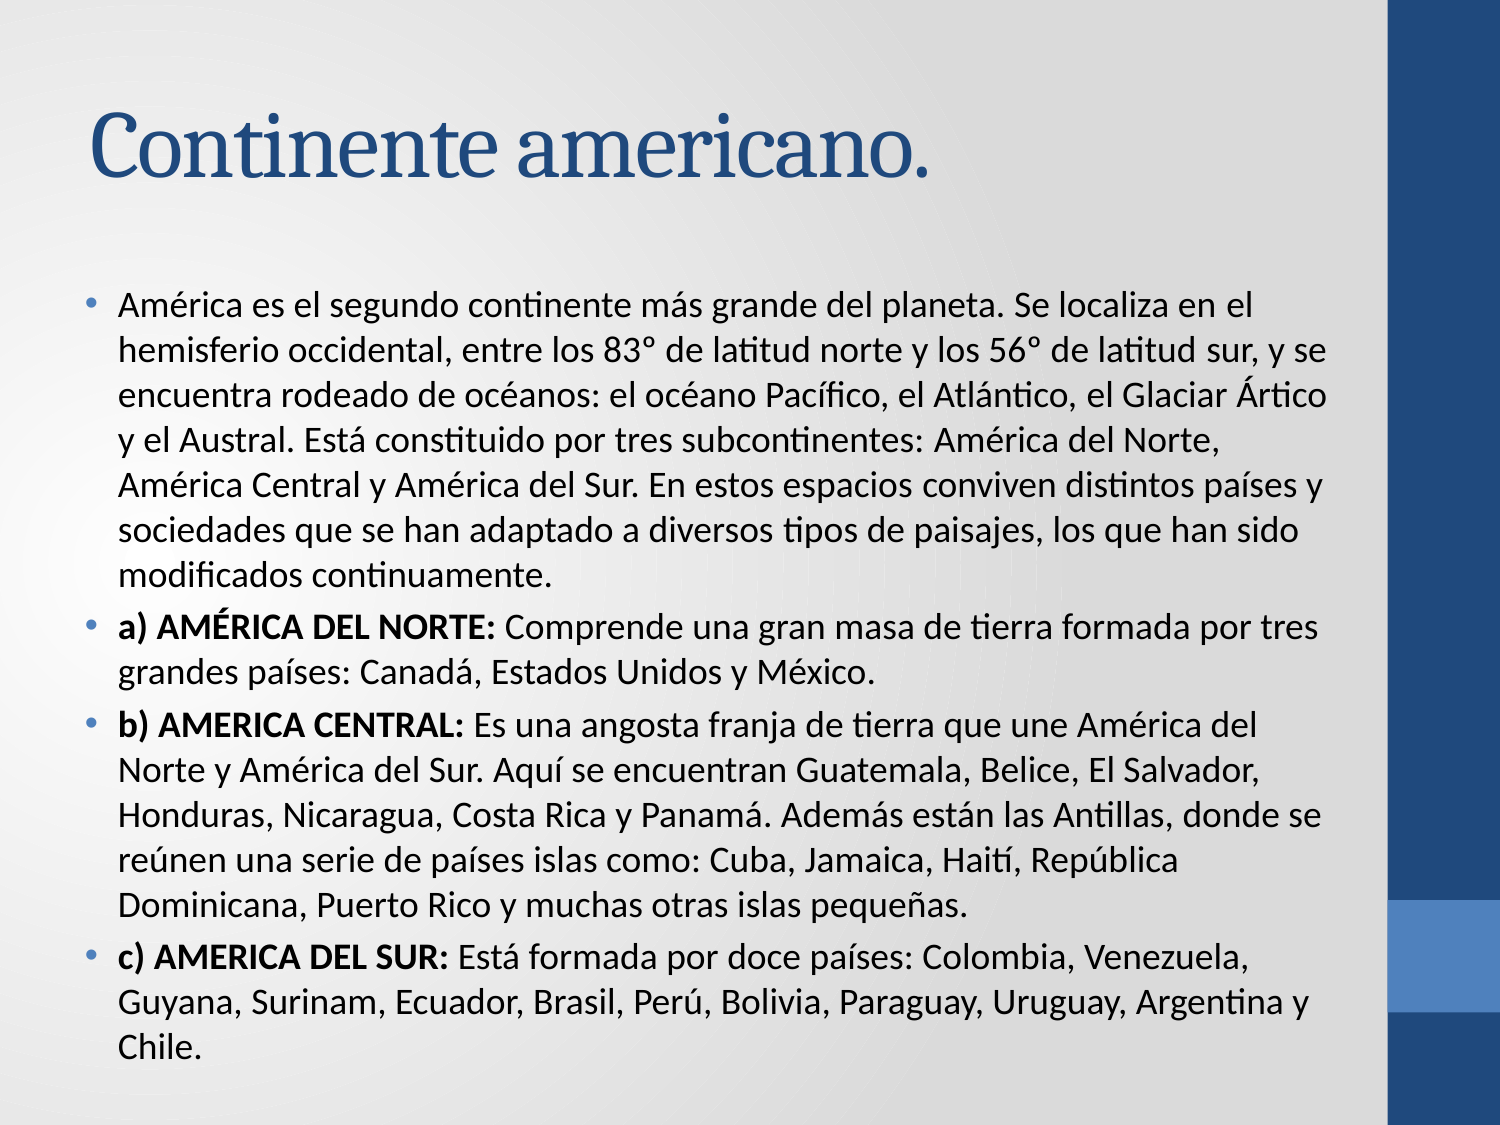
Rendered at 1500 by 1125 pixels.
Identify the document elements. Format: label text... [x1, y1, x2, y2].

title Continente americano. [75, 45, 1325, 219]
list América es el segundo continente más grande del planeta. Se localiza en el hemisferio occidental, entre los 83º de latitud norte y los 56º de latitud sur, y se encuentra rodeado de océanos: el océano Pacífico, el Atlántico, el Glaciar Ártico y el Austral. Está constituido por tres subcontinentes: América del Norte, América Central y América del Sur. En estos espacios conviven distintos países y sociedades que se han adaptado a diversos tipos de paisajes, los que han sido modificados continuamente. a) AMÉRICA DEL NORTE: Comprende una gran masa de tierra formada por tres grandes países: Canadá, Estados Unidos y México. b) AMERICA CENTRAL: Es una angosta franja de tierra que une América del Norte y América del Sur. Aquí se encuentran Guatemala, Belice, El Salvador, Honduras, Nicaragua, Costa Rica y Panamá. Además están las Antillas, donde se reúnen una serie de países islas como: Cuba, Jamaica, Haití, República Dominicana, Puerto Rico y muchas otras islas pequeñas. c) AMERICA DEL SUR: Está formada por doce países: Colombia, Venezuela, Guyana, Surinam, Ecuador, Brasil, Perú, Bolivia, Paraguay, Uruguay, Argentina y Chile. [53, 219, 1365, 1083]
